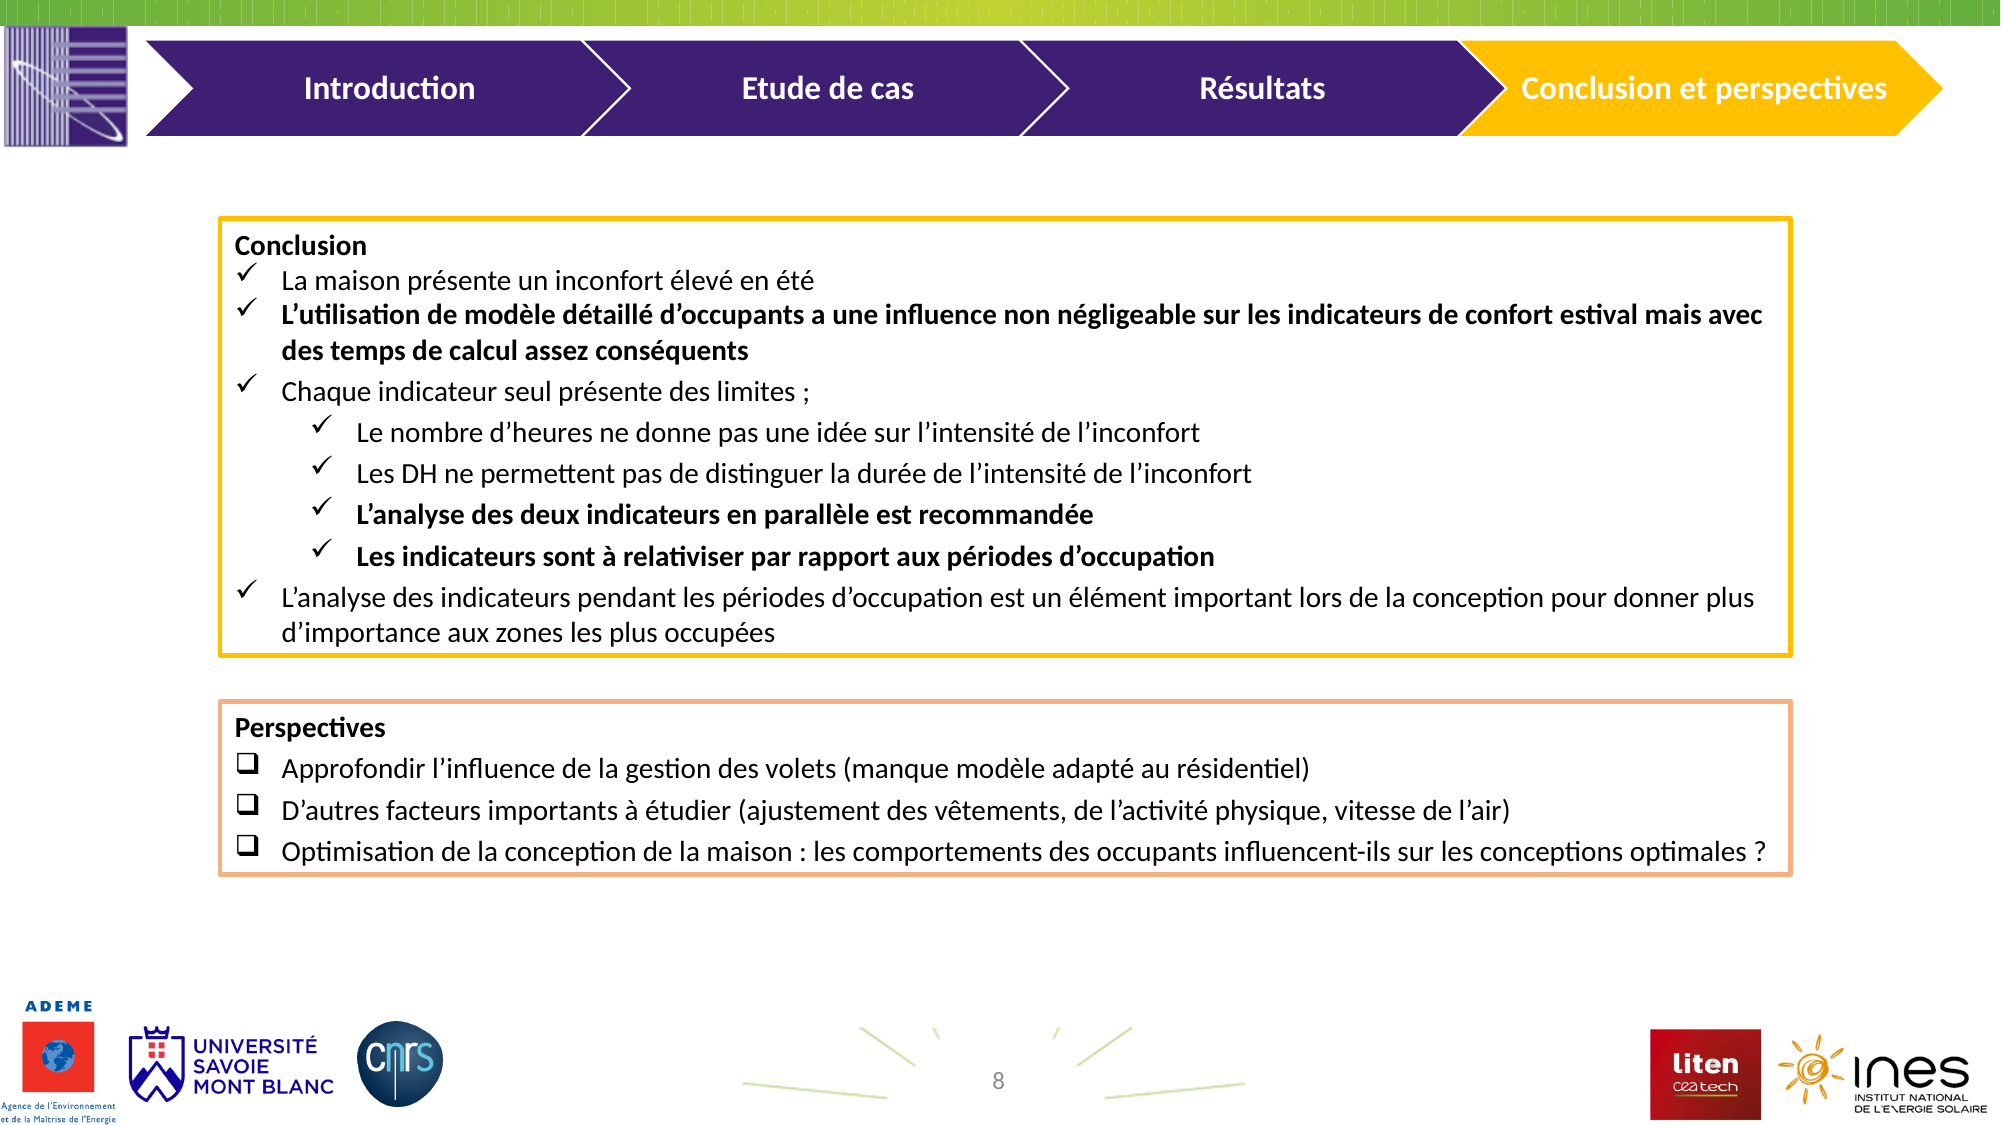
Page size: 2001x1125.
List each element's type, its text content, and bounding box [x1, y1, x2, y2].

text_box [142, 39, 1946, 138]
picture [1649, 1028, 1763, 1121]
text_box Conclusion La maison présente un inconfort élevé en été L’utilisation de modèle détaillé d’occupants a une influence non négligeable sur les indicateurs de confort estival mais avec des temps de calcul assez conséquents Chaque indicateur seul présente des limites ; Le nombre d’heures ne donne pas une idée sur l’intensité de l’inconfort Les DH ne permettent pas de distinguer la durée de l’intensité de l’inconfort L’analyse des deux indicateurs en parallèle est recommandée Les indicateurs sont à relativiser par rapport aux périodes d’occupation L’analyse des indicateurs pendant les périodes d’occupation est un élément important lors de la conception pour donner plus d’importance aux zones les plus occupées [220, 218, 1791, 656]
picture [3, 26, 128, 148]
picture [0, 999, 344, 1125]
picture [1771, 1028, 1994, 1119]
text_box Perspectives Approfondir l’influence de la gestion des volets (manque modèle adapté au résidentiel) D’autres facteurs importants à étudier (ajustement des vêtements, de l’activité physique, vitesse de l’air) Optimisation de la conception de la maison : les comportements des occupants influencent-ils sur les conceptions optimales ? [220, 701, 1791, 875]
slide_number 8 [955, 1049, 1042, 1110]
picture [357, 1021, 443, 1107]
picture [710, 1004, 1264, 1105]
